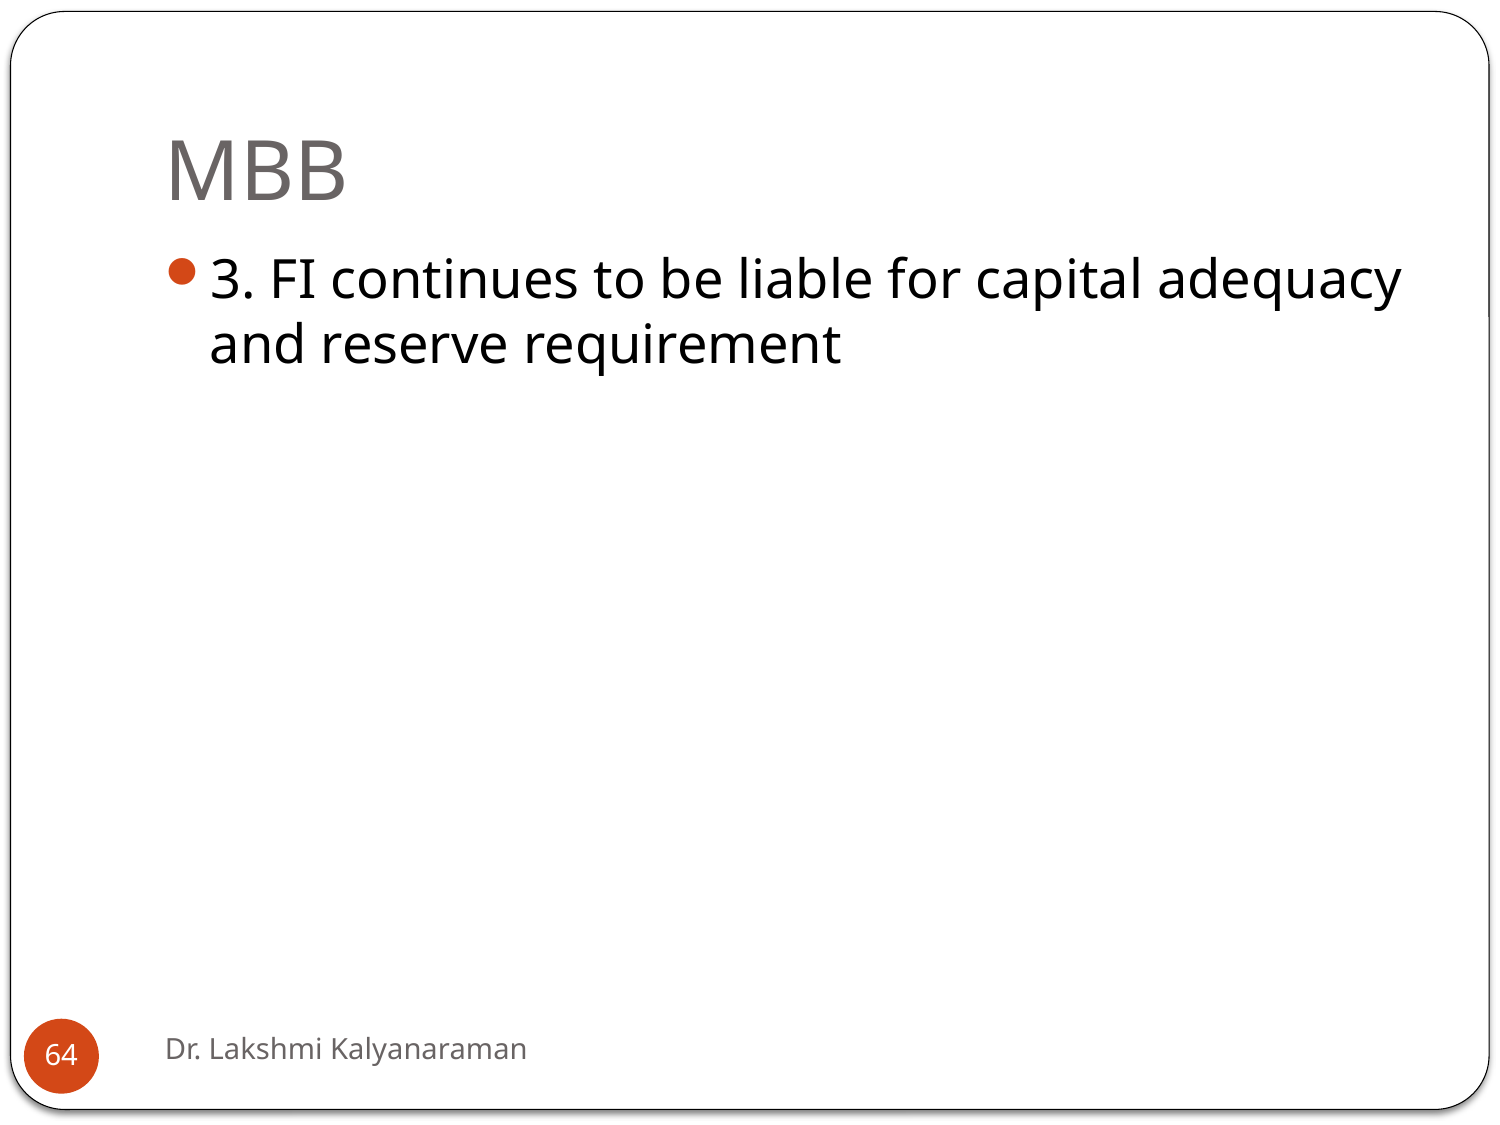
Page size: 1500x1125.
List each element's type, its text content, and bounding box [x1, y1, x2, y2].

slide_number 64 [23, 1018, 99, 1094]
list 3. FI continues to be liable for capital adequacy and reserve requirement [150, 237, 1425, 988]
footer Dr. Lakshmi Kalyanaraman [150, 1012, 800, 1088]
title MBB [150, 45, 1425, 233]
